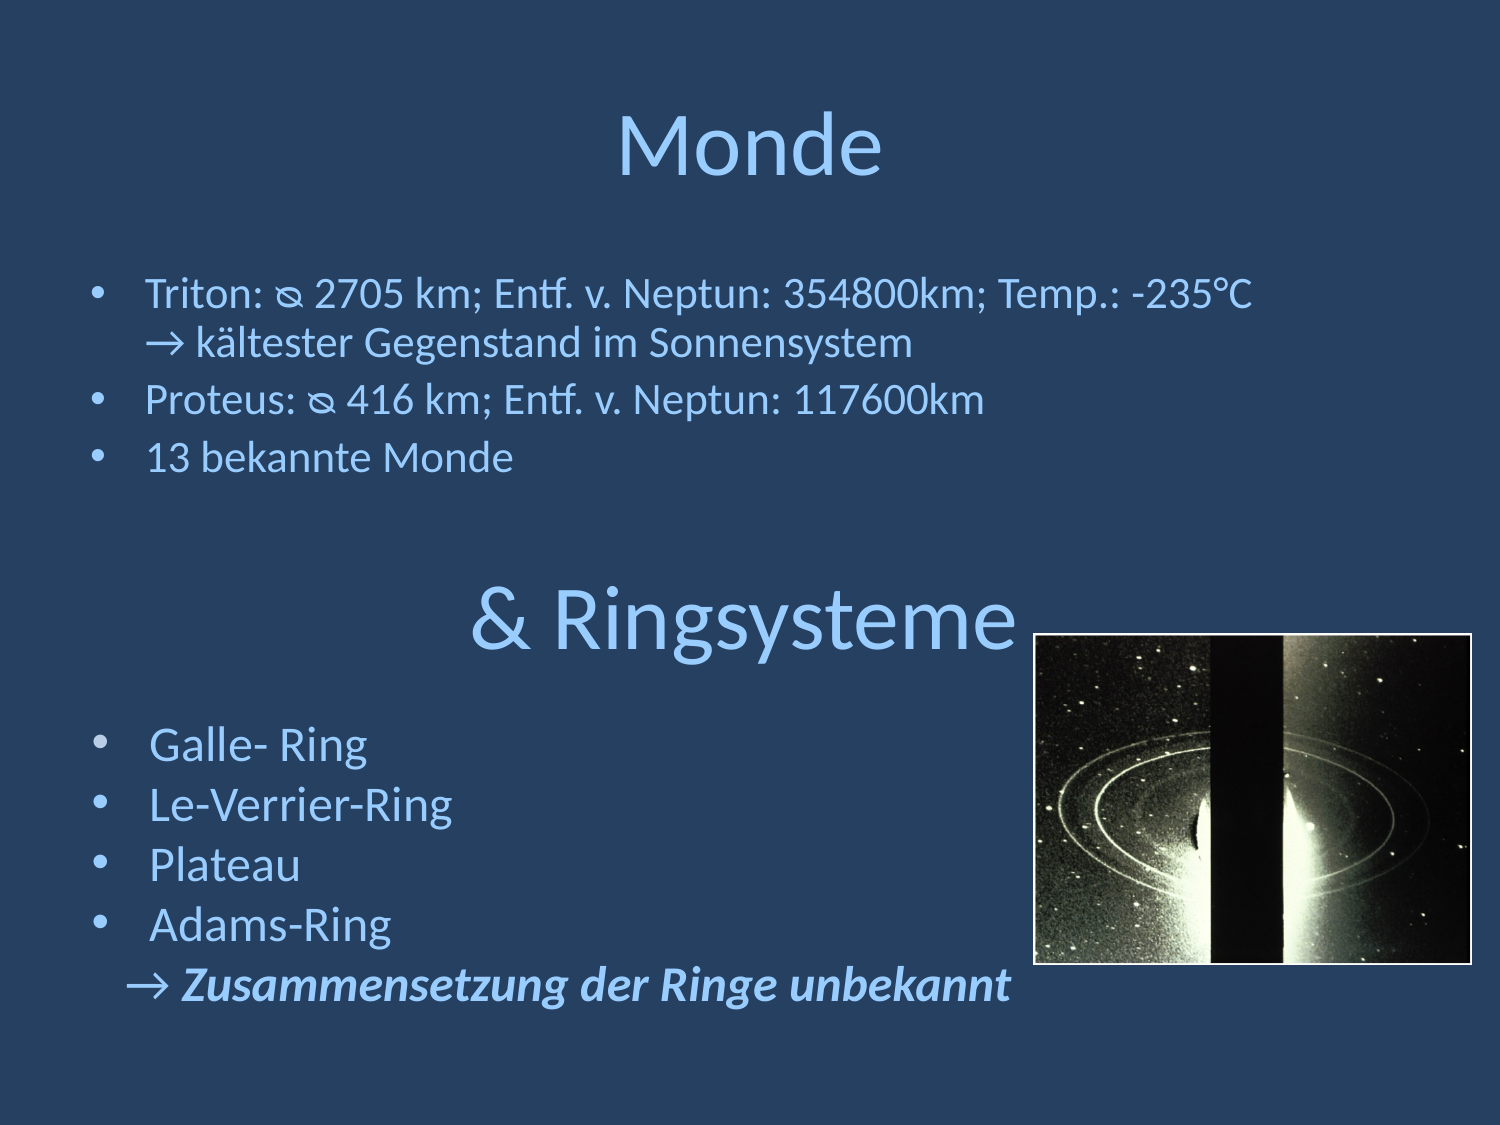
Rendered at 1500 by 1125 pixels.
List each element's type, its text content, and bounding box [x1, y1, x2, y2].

title Monde [74, 44, 1426, 233]
text_box Galle- Ring Le-Verrier-Ring Plateau Adams-Ring → Zusammensetzung der Ringe unbekannt [76, 704, 1400, 1019]
picture [1033, 632, 1472, 966]
list Triton: ᴓ 2705 km; Entf. v. Neptun: 354800km; Temp.: -235°C → kältester Gegenstand im Sonnensystem Proteus: ᴓ 416 km; Entf. v. Neptun: 117600km 13 bekannte Monde [74, 262, 1426, 492]
text_box & Ringsysteme [112, 550, 1376, 676]
